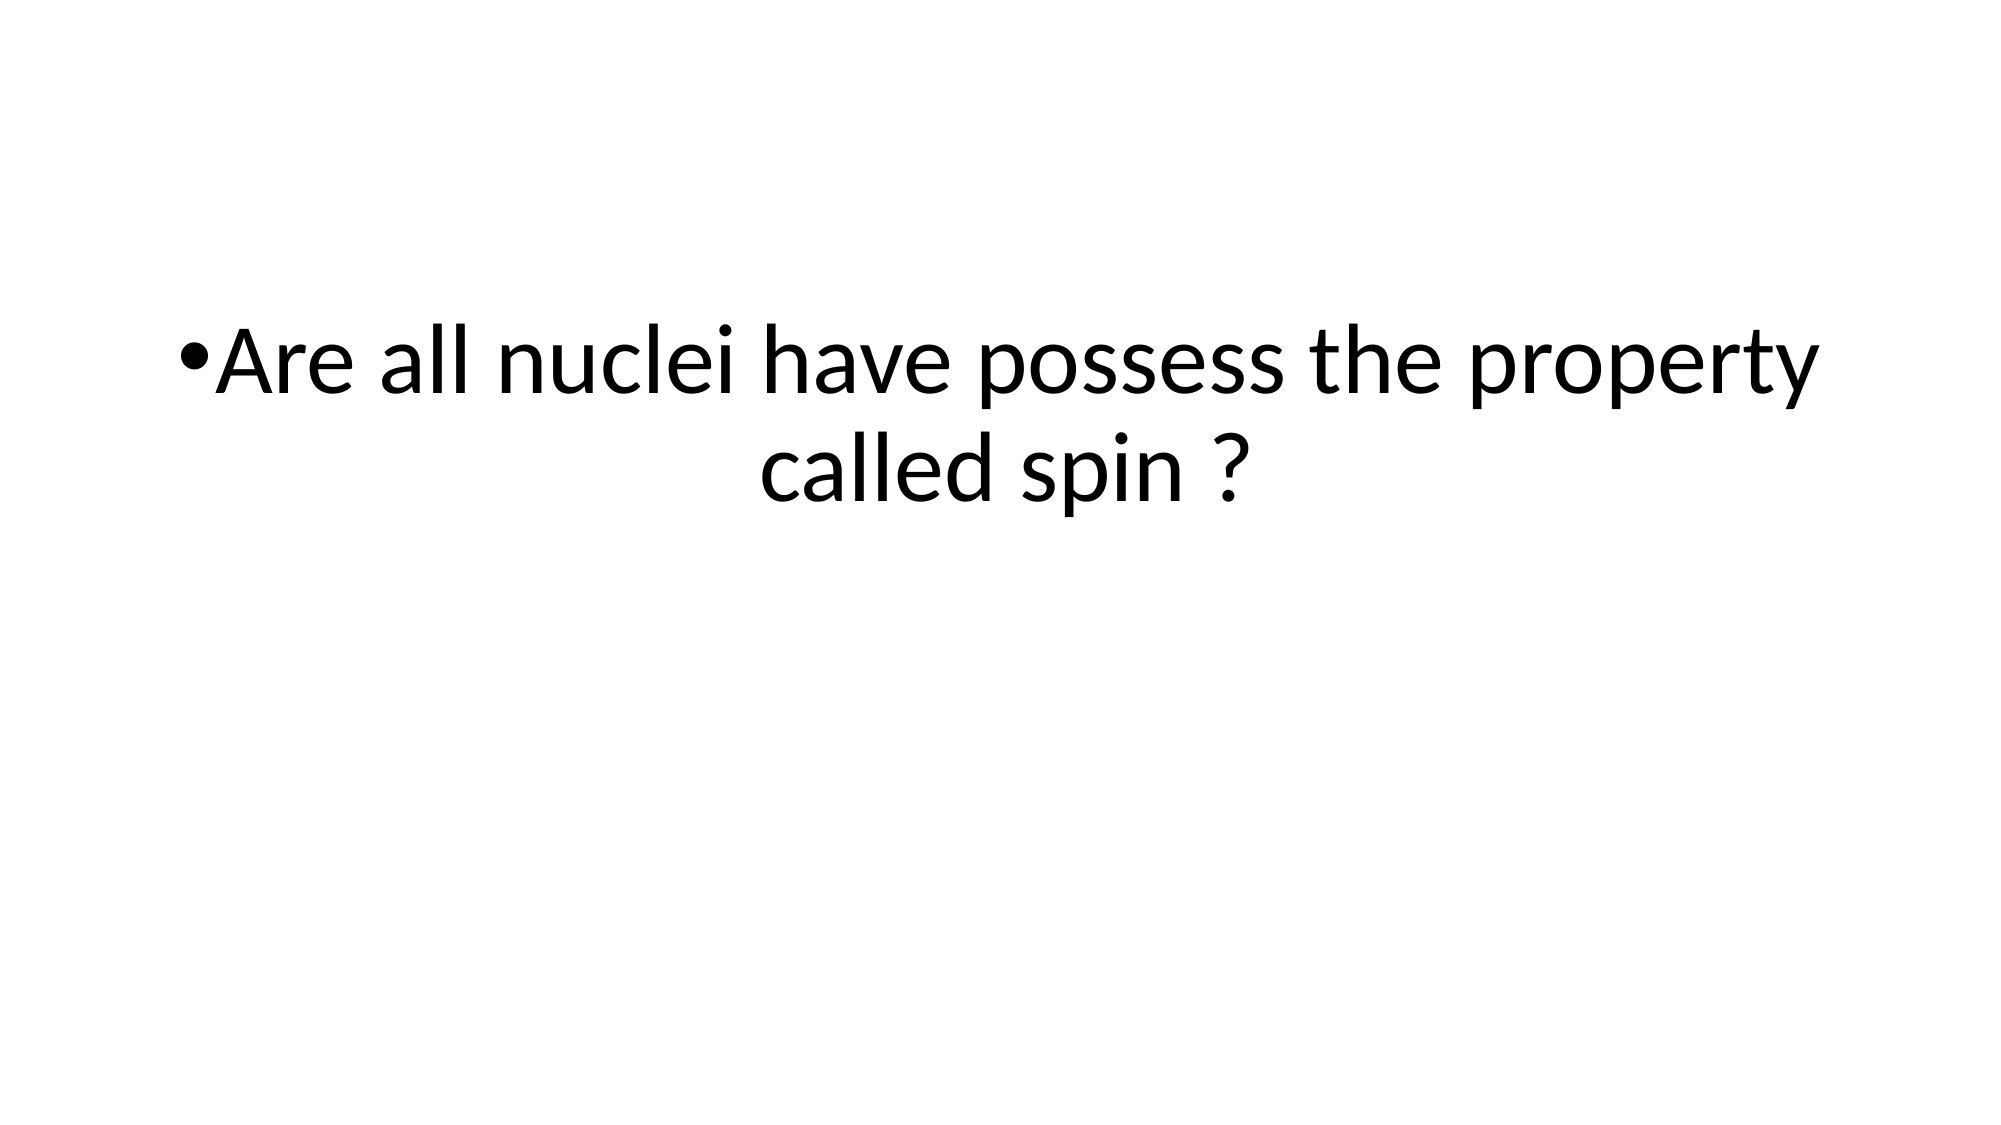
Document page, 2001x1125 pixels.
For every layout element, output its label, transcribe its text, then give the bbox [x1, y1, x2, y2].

list Are all nuclei have possess the property called spin ? [137, 299, 1863, 1014]
